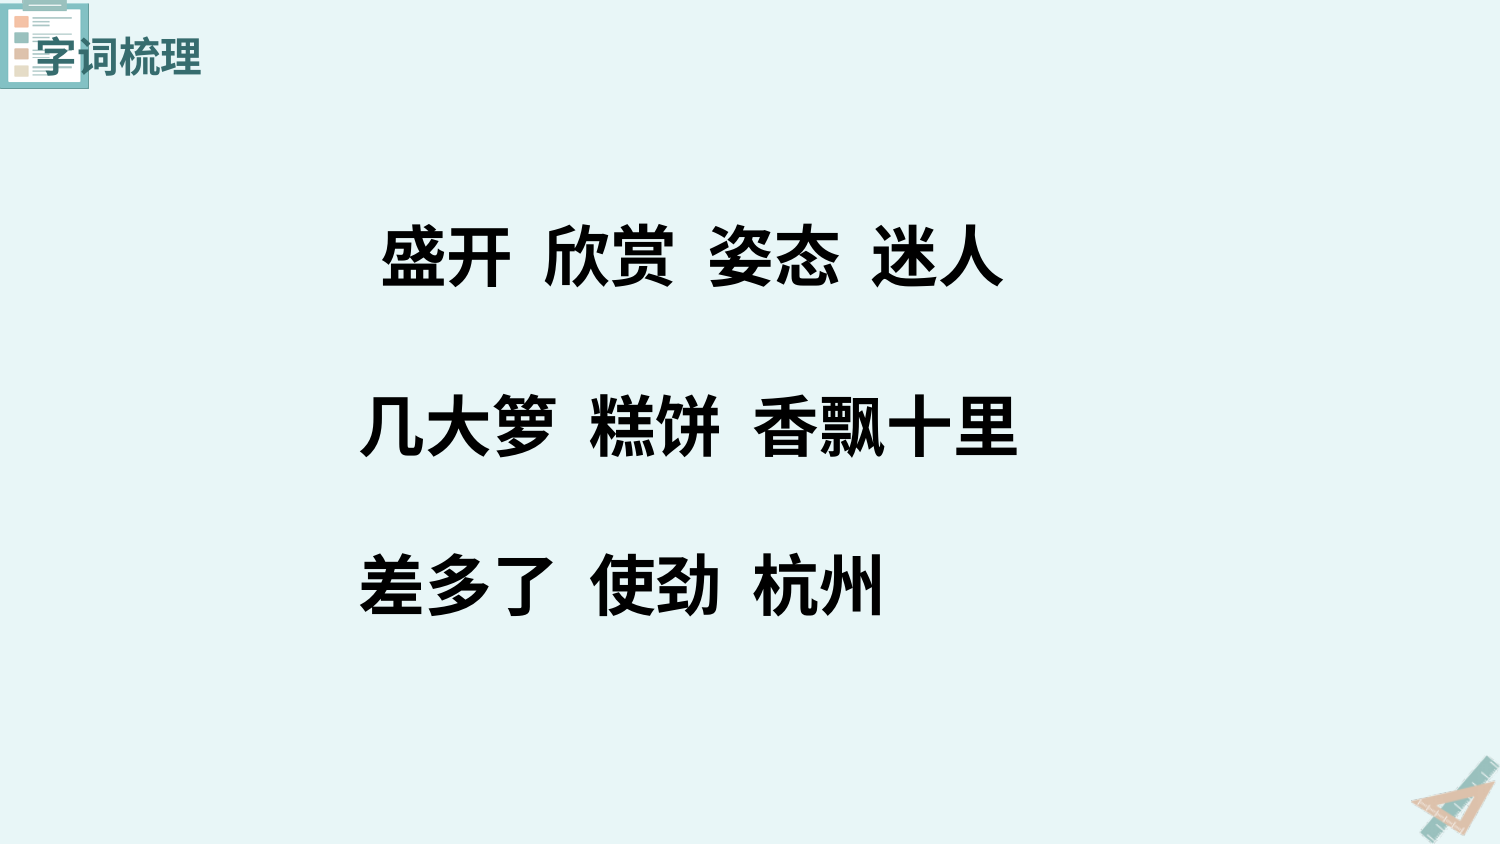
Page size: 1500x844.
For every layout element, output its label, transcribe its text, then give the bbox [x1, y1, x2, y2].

text_box 盛开 欣赏 姿态 迷人 几大箩 糕饼 香飘十里 差多了 使劲 杭州 [312, 161, 1288, 632]
text_box 字词梳理 [89, 25, 261, 87]
picture [1411, 755, 1500, 844]
picture [0, 0, 89, 89]
